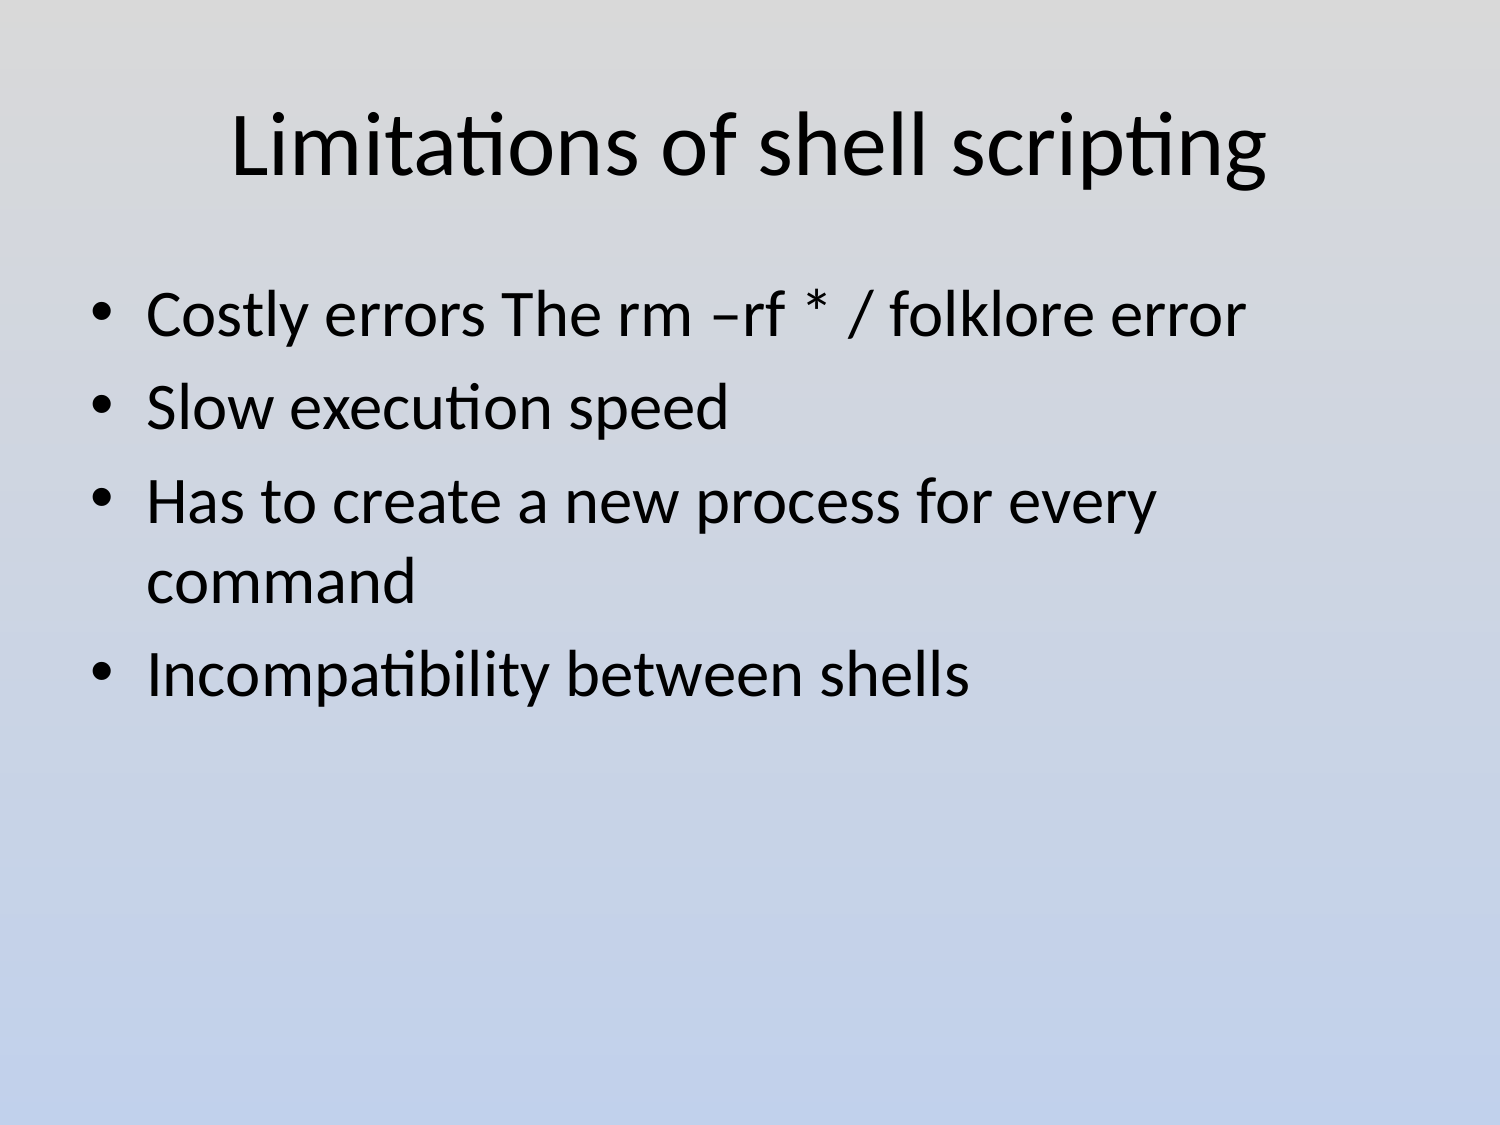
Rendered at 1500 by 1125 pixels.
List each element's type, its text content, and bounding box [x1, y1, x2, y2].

title Limitations of shell scripting [75, 45, 1425, 233]
list Costly errors The rm –rf * / folklore error Slow execution speed Has to create a new process for every command Incompatibility between shells [75, 262, 1425, 1005]
